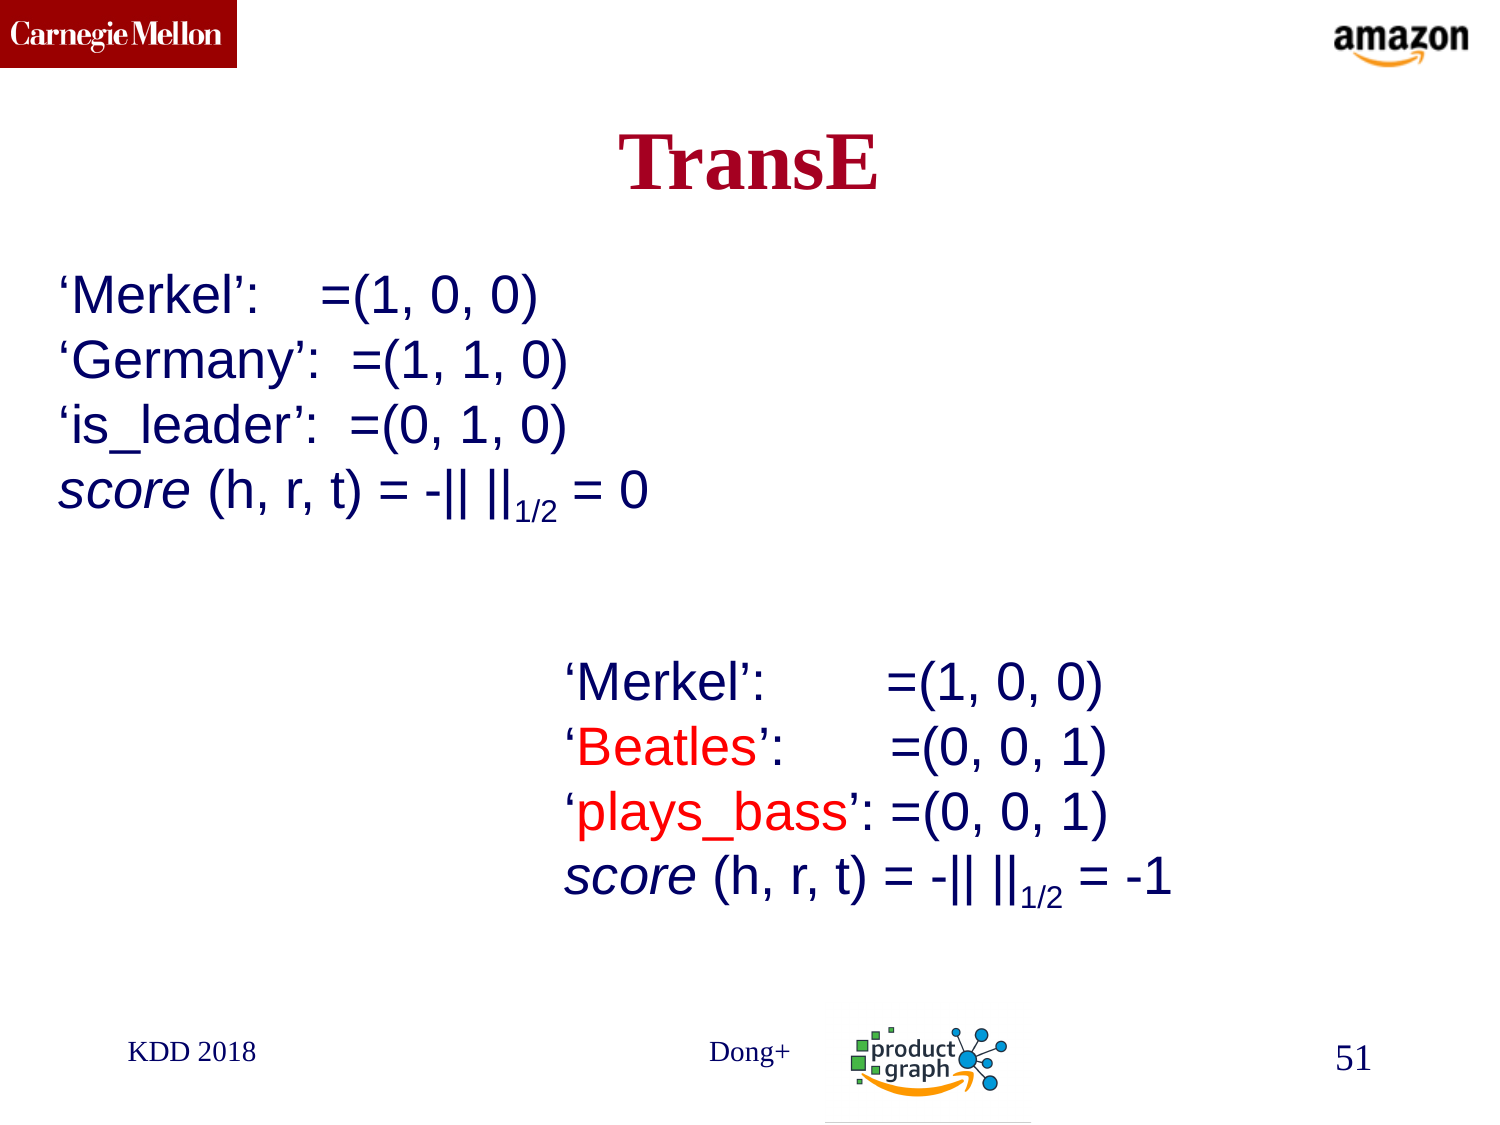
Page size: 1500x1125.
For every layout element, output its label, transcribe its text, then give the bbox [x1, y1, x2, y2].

slide_number 51 [1074, 1024, 1388, 1101]
picture [0, 0, 237, 68]
slide_number KDD 2018 [112, 1024, 426, 1101]
footer Dong+ [512, 1024, 988, 1101]
picture [1322, 4, 1484, 88]
title TransE [112, 99, 1388, 213]
